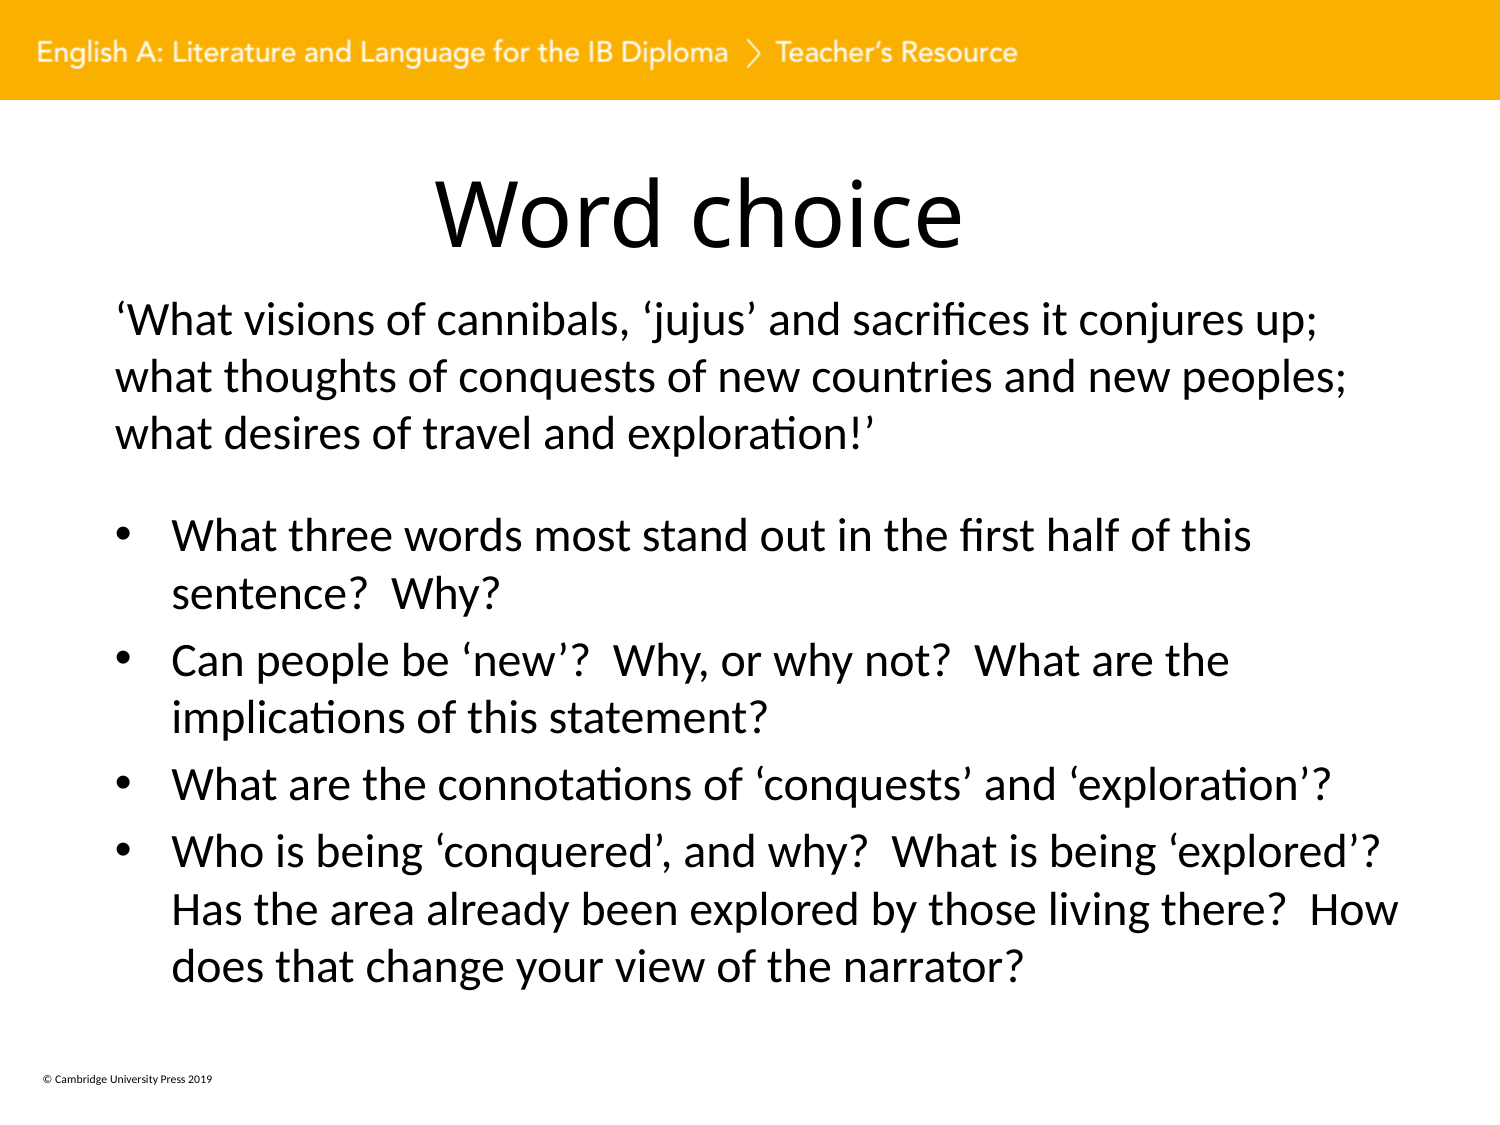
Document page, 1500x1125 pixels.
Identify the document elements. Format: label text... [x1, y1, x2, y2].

subtitle © Cambridge University Press 2019 [27, 1063, 1388, 1093]
picture [0, 0, 1500, 101]
text_box Word choice [0, 117, 1500, 305]
text_box ‘What visions of cannibals, ‘jujus’ and sacrifices it conjures up; what thoughts of conquests of new countries and new peoples; what desires of travel and exploration!’ What three words most stand out in the first half of this sentence? Why? Can people be ‘new’? Why, or why not? What are the implications of this statement? What are the connotations of ‘conquests’ and ‘exploration’? Who is being ‘conquered’, and why? What is being ‘explored’? Has the area already been explored by those living there? How does that change your view of the narrator? [99, 279, 1439, 1086]
